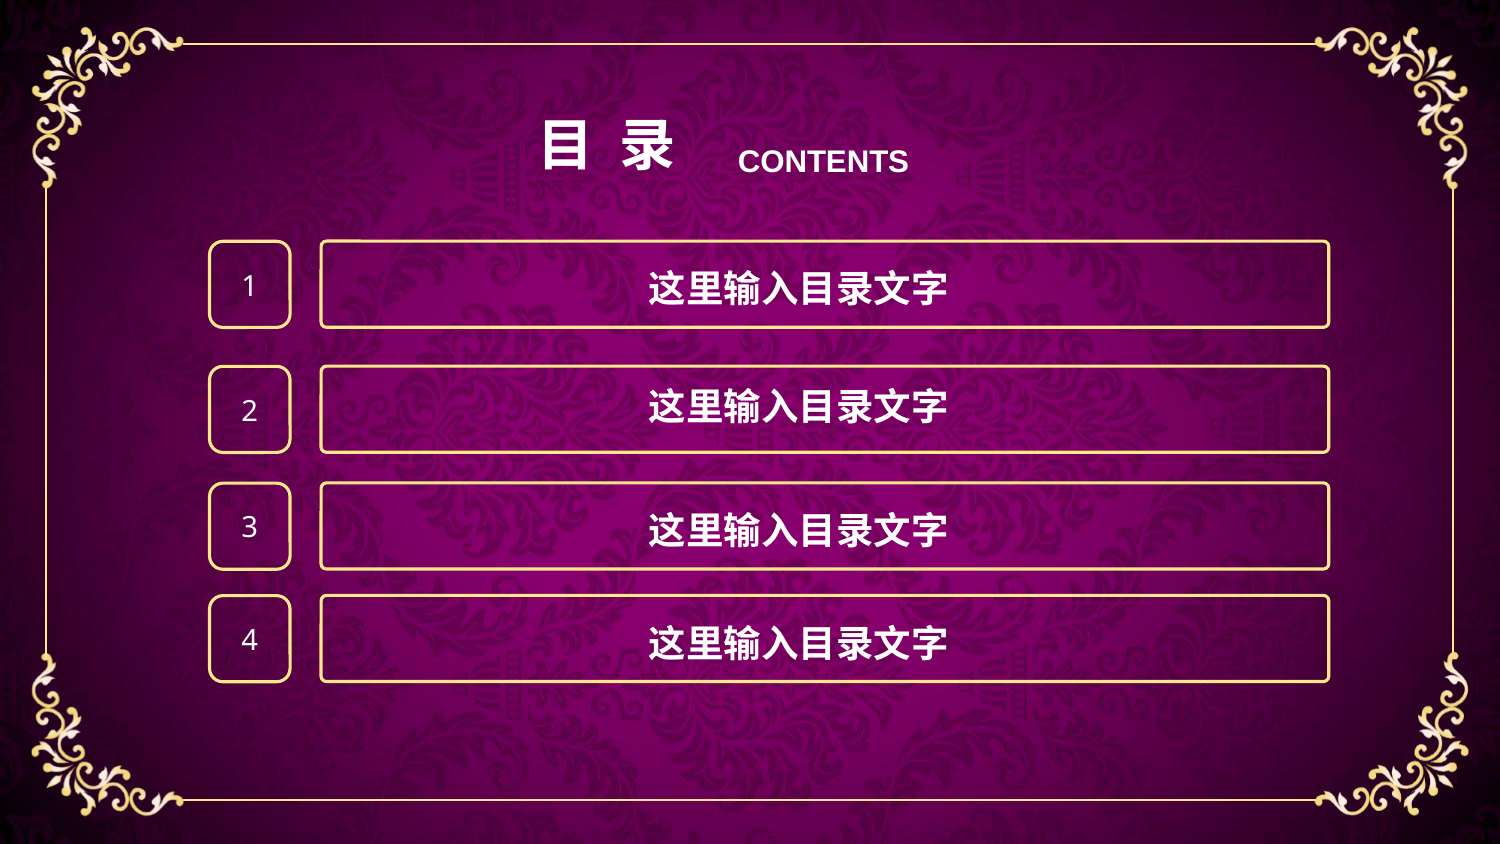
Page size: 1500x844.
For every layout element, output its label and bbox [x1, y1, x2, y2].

text_box [0, 0, 1500, 844]
text_box [320, 240, 1330, 328]
text_box [320, 365, 1330, 453]
text_box [320, 482, 1330, 570]
text_box [320, 595, 1330, 682]
